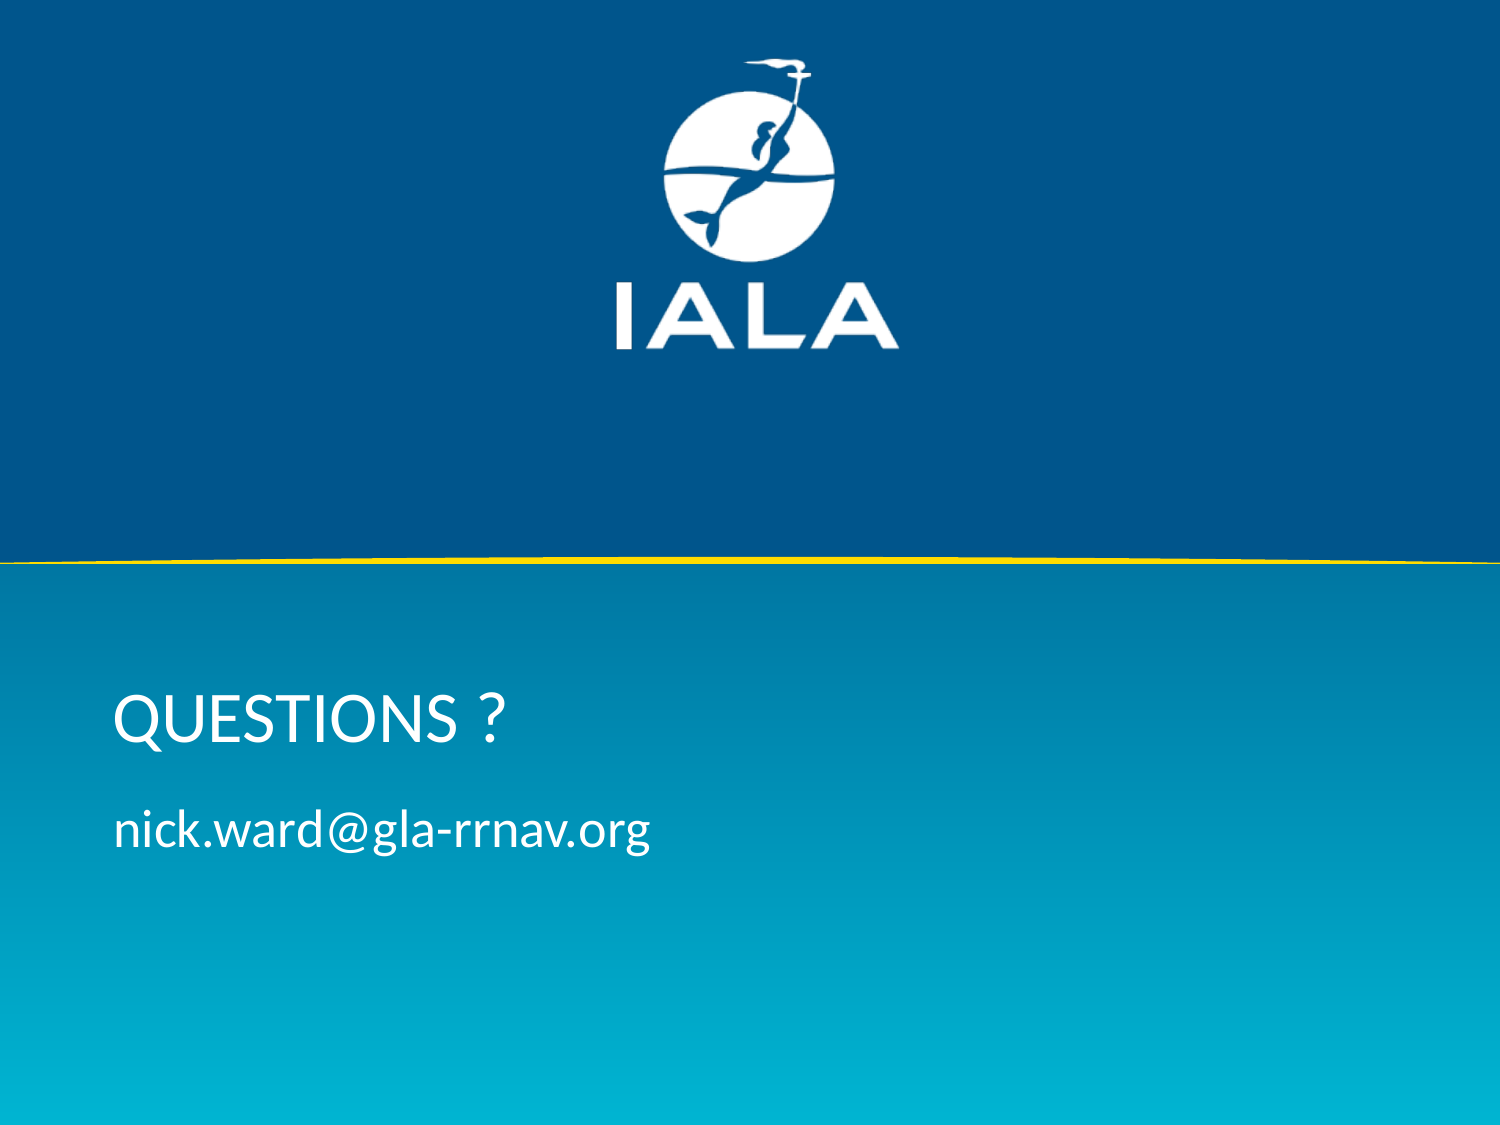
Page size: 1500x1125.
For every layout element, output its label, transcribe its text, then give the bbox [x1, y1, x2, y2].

list nick.ward@gla-rrnav.org [112, 786, 1388, 1047]
title Questions ? [112, 562, 1388, 758]
